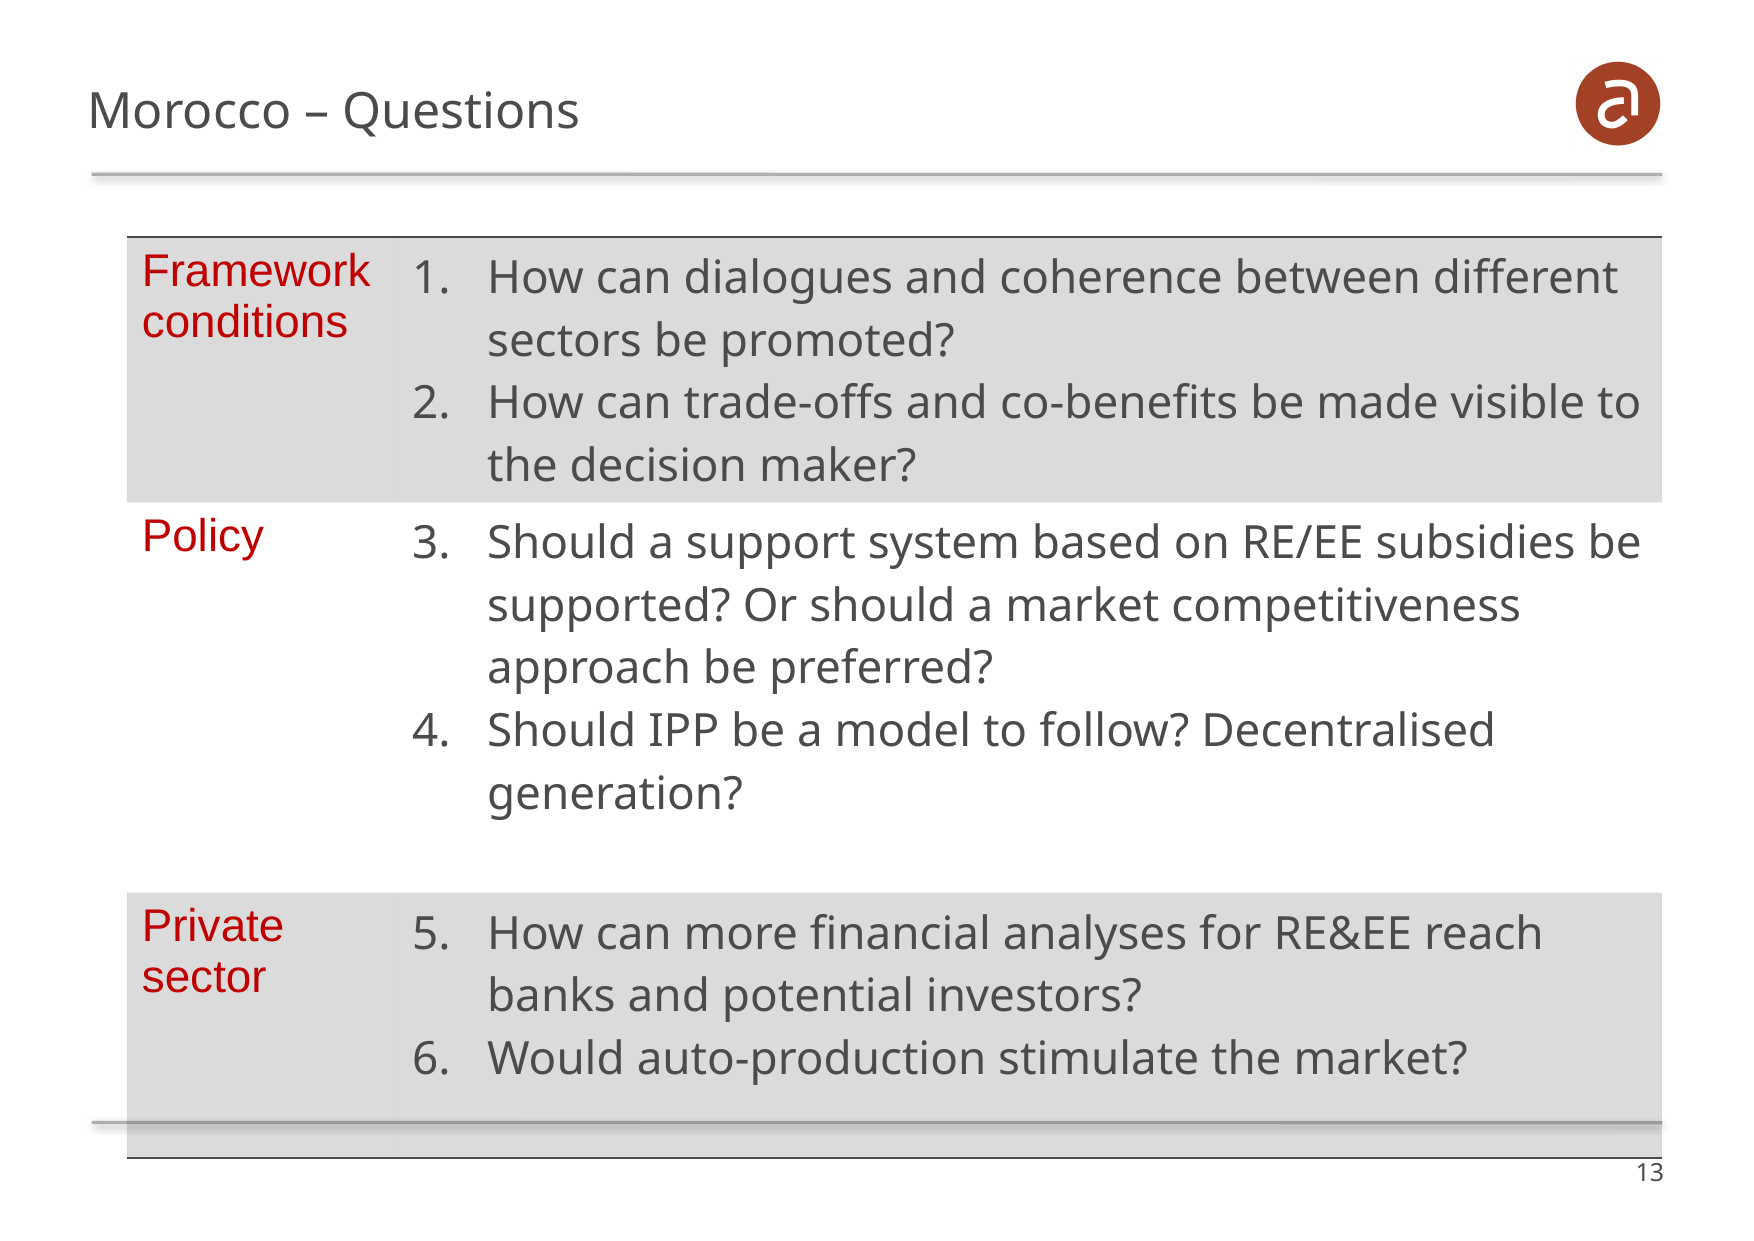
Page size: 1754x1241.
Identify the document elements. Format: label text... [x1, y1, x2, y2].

table_cell How can more financial analyses for RE&EE reach banks and potential investors? Would auto-production stimulate the market? [397, 893, 1662, 1157]
title Morocco – Questions [87, 78, 1553, 161]
table_cell Policy [127, 502, 397, 893]
table_cell Private sector [127, 893, 397, 1157]
table_header Framework conditions [127, 238, 397, 502]
picture [1573, 57, 1663, 150]
table_header How can dialogues and coherence between different sectors be promoted? How can trade-offs and co-benefits be made visible to the decision maker? [397, 238, 1662, 502]
table_cell Should a support system based on RE/EE subsidies be supported? Or should a market competitiveness approach be preferred? Should IPP be a model to follow? Decentralised generation? [397, 502, 1662, 893]
